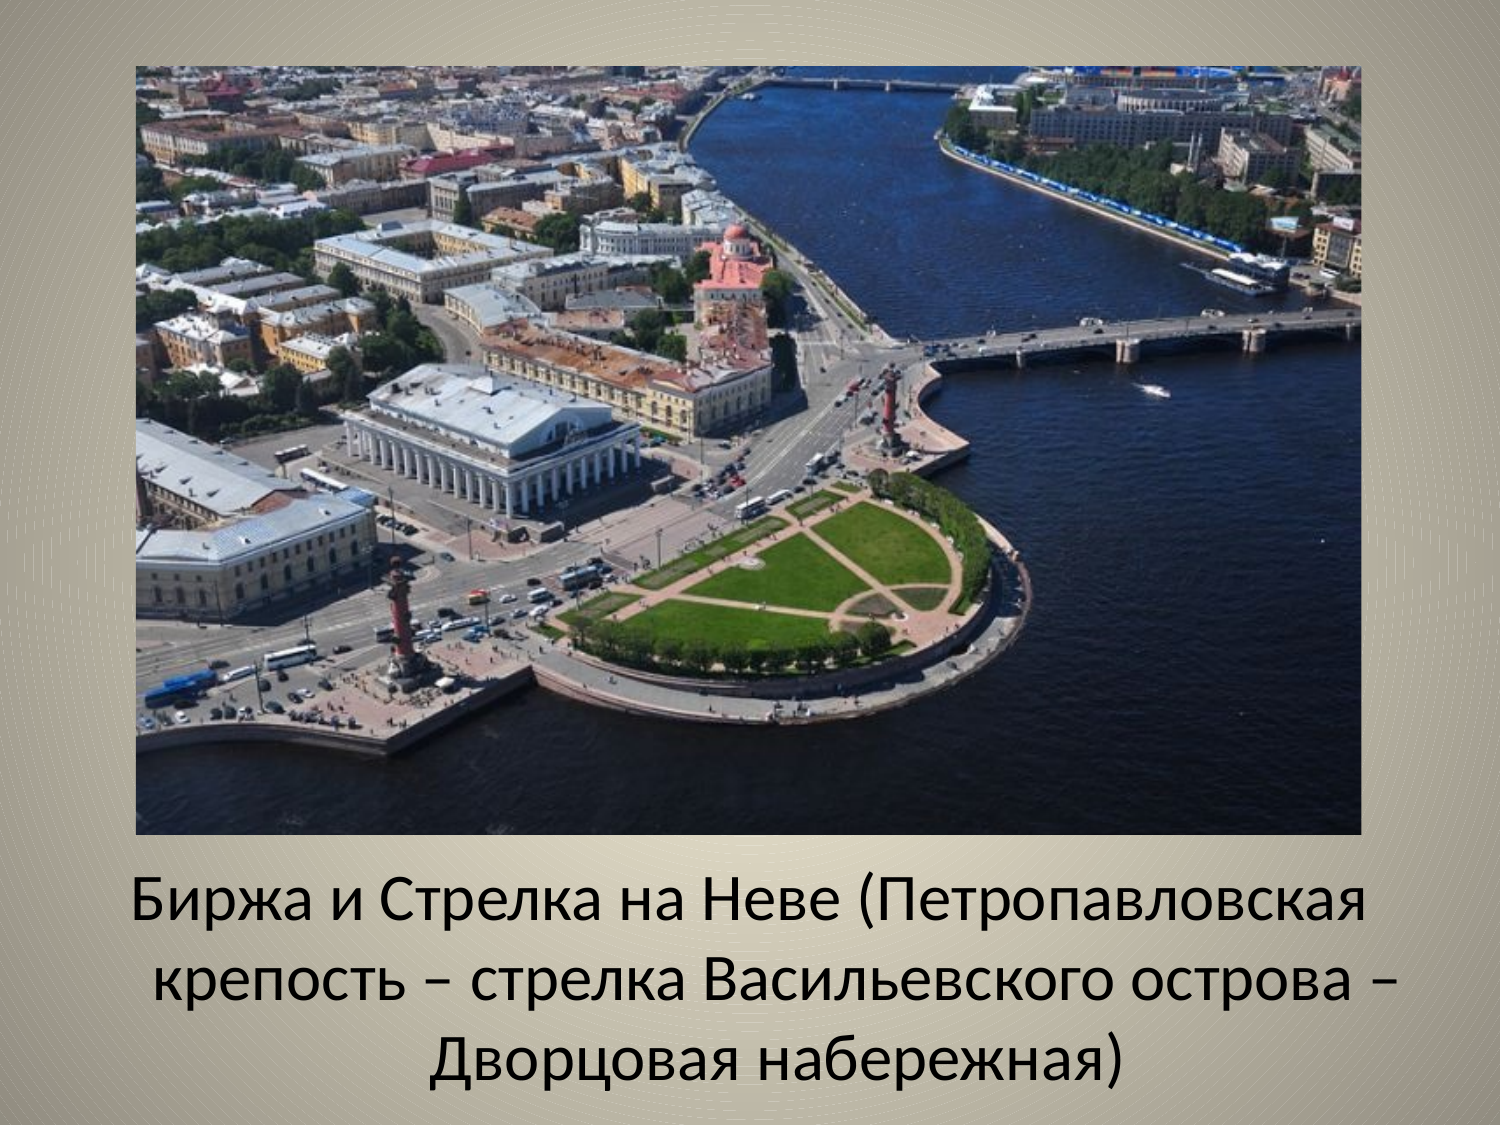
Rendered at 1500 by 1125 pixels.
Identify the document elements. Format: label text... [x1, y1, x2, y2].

picture [135, 66, 1362, 835]
list Биржа и Стрелка на Неве (Петропавловская крепость – стрелка Васильевского острова – Дворцовая набережная) [0, 846, 1500, 1064]
